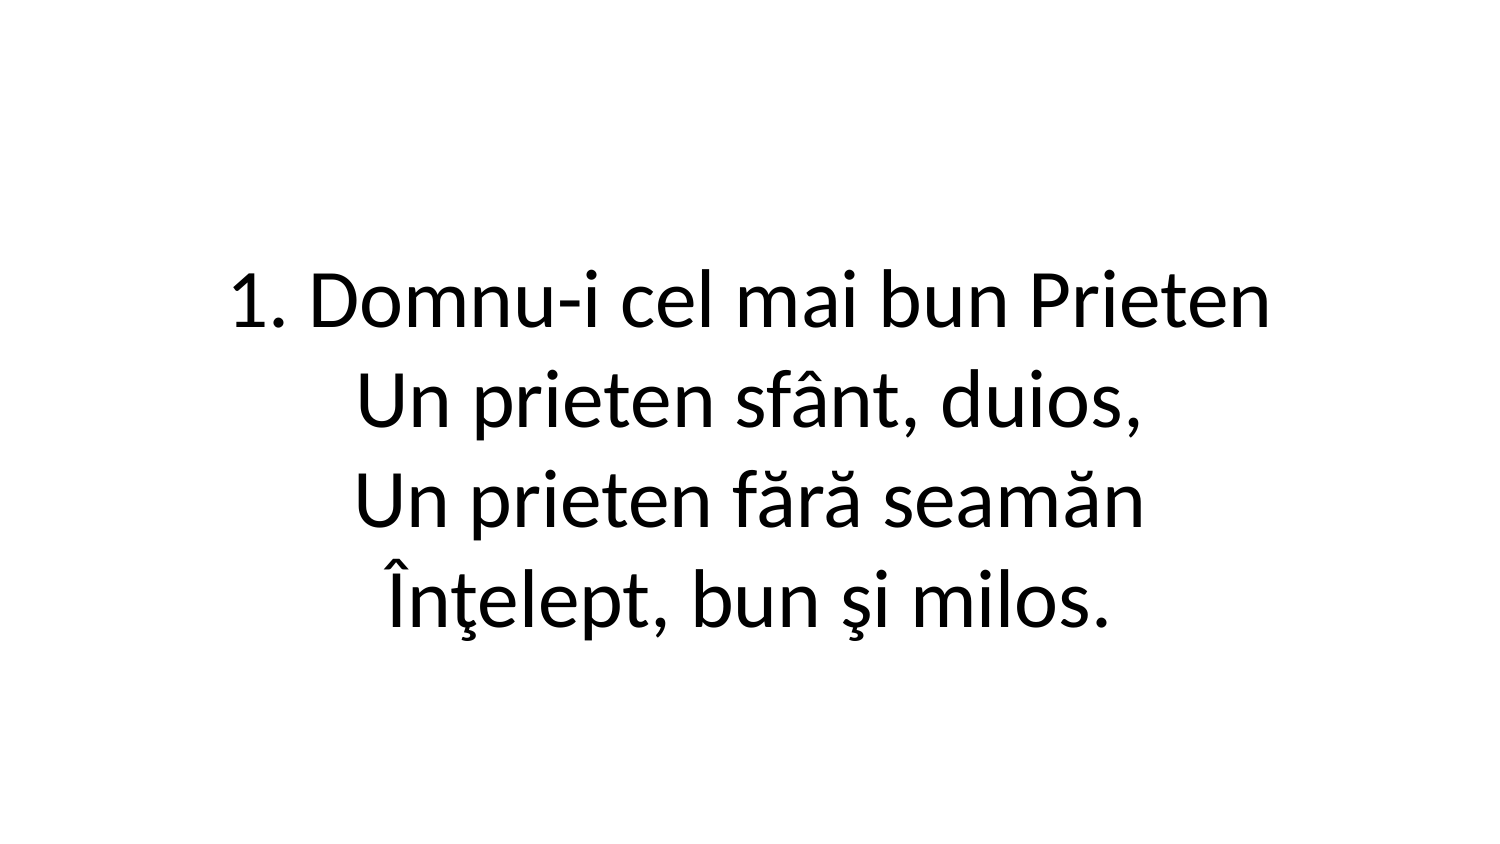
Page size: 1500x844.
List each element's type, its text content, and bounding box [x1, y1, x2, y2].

text_box 1. Domnu-i cel mai bun Prieten Un prieten sfânt, duios, Un prieten fără seamăn Înţelept, bun şi milos. [211, 192, 1289, 652]
